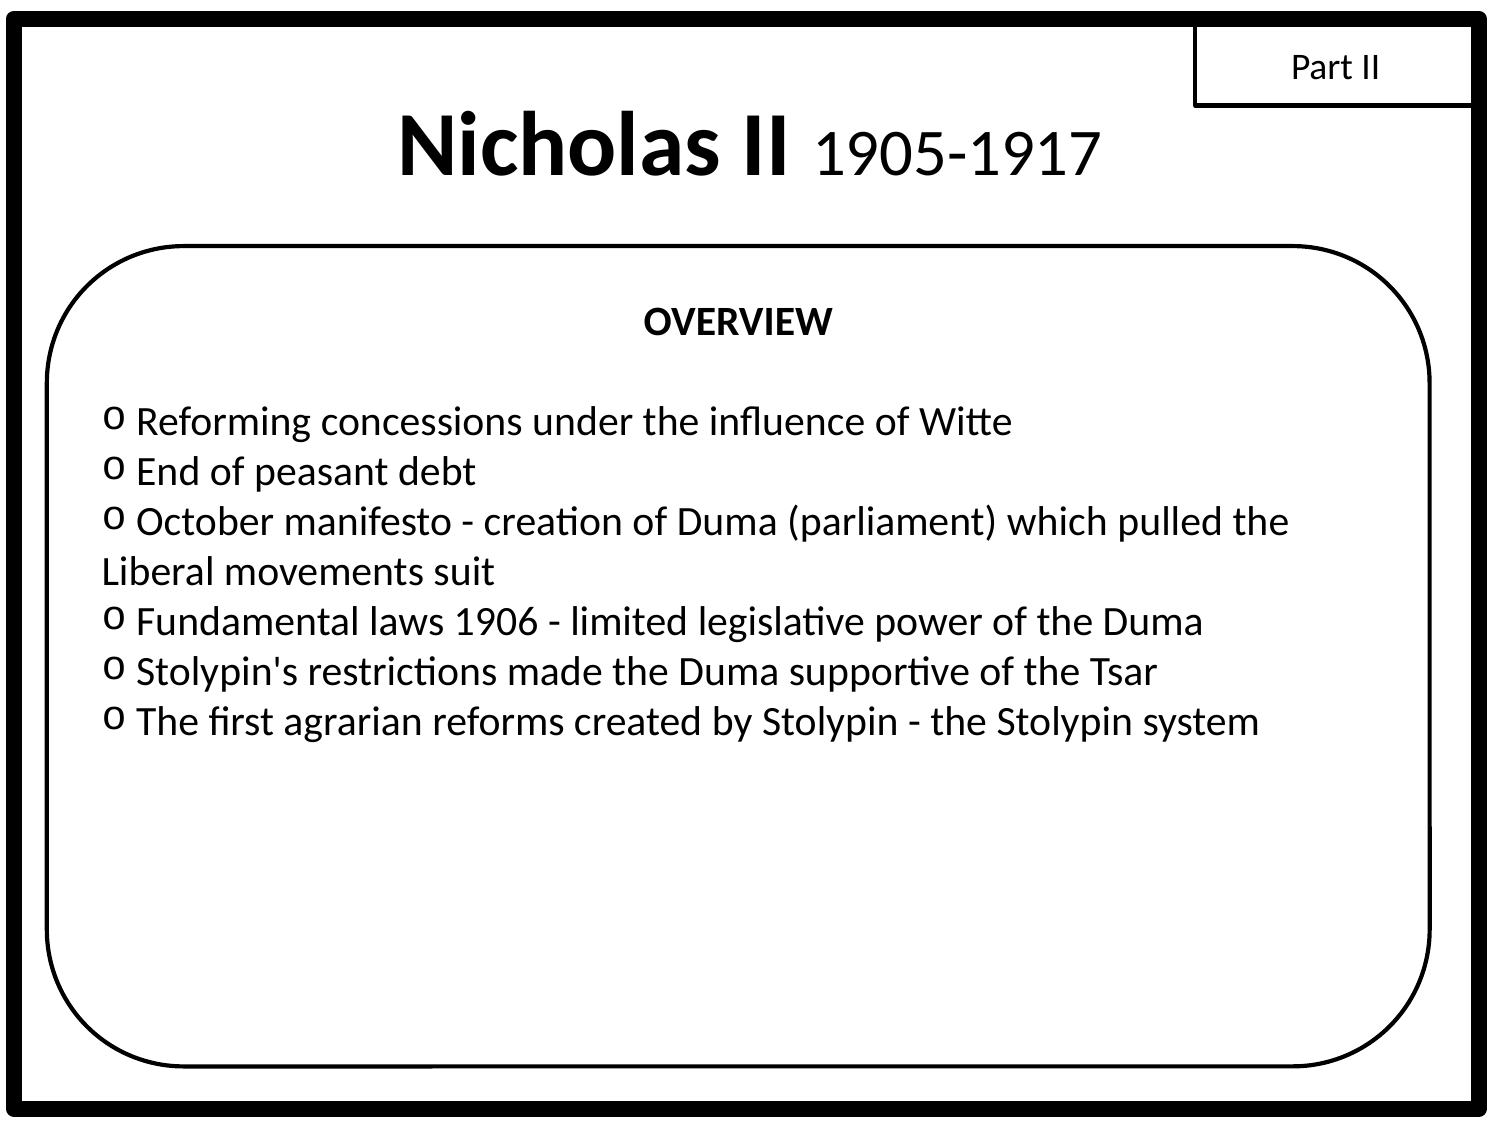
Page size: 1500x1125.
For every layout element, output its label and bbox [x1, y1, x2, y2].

text_box [12, 17, 1481, 1111]
